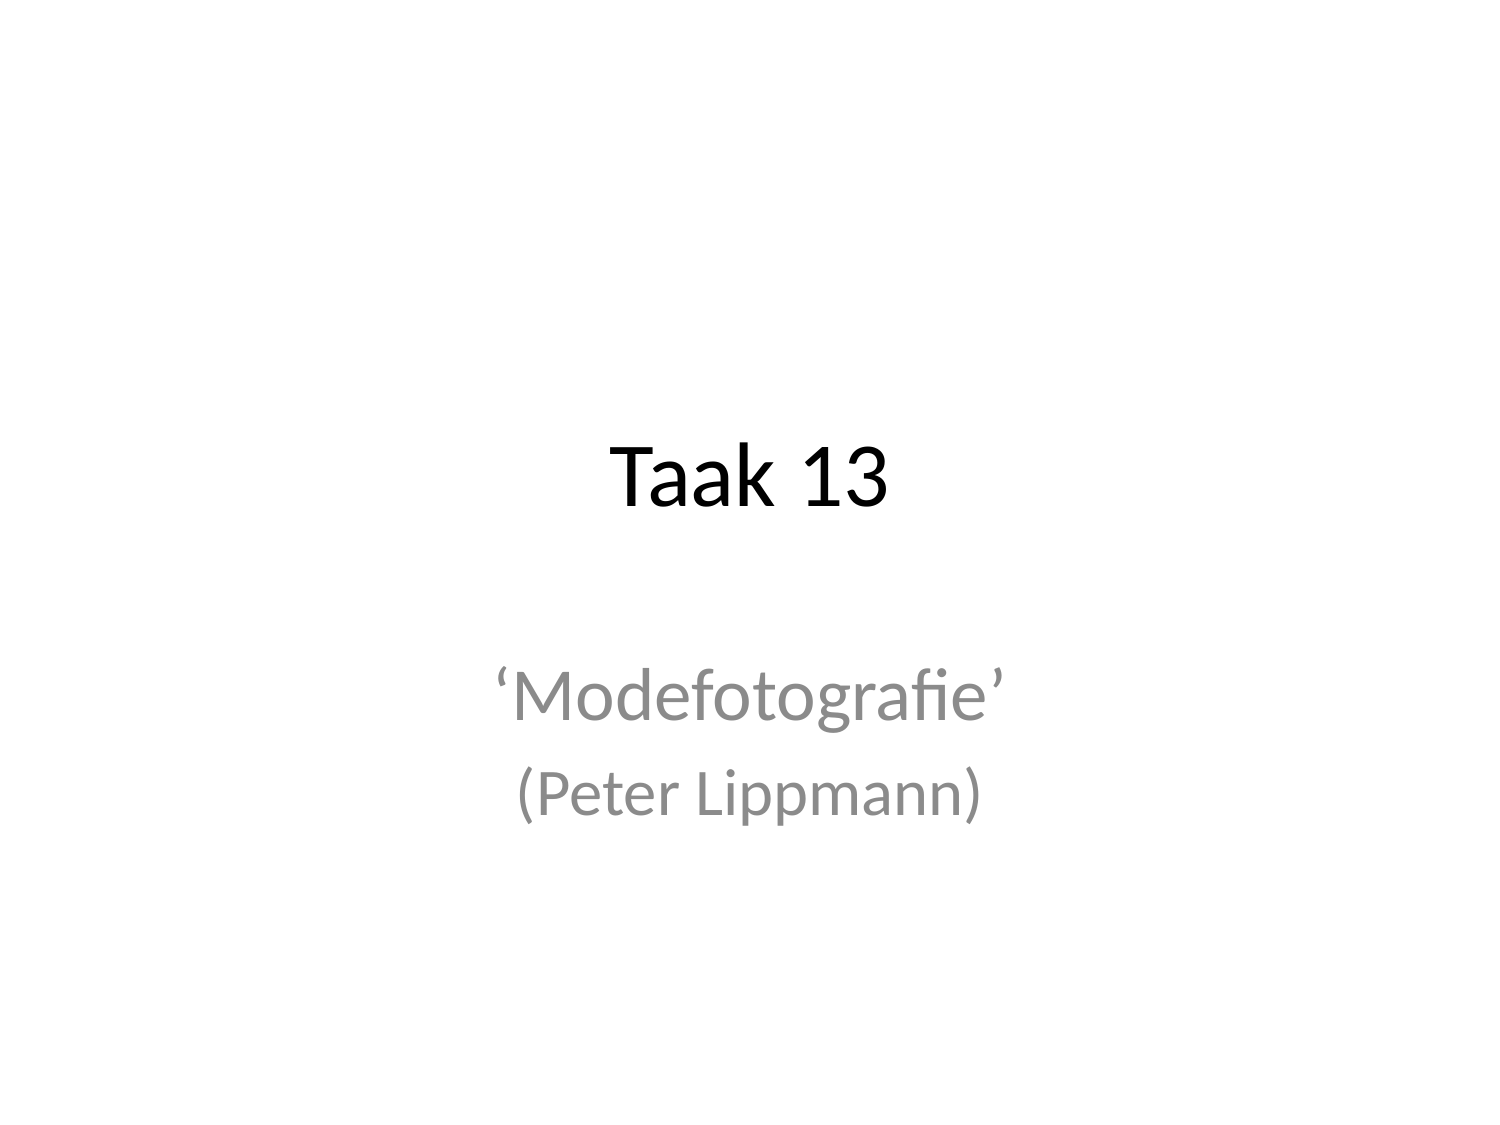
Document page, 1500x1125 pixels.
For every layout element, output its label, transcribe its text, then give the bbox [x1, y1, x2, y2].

subtitle ‘Modefotografie’ (Peter Lippmann) [225, 637, 1275, 925]
title Taak 13 [112, 349, 1388, 591]
